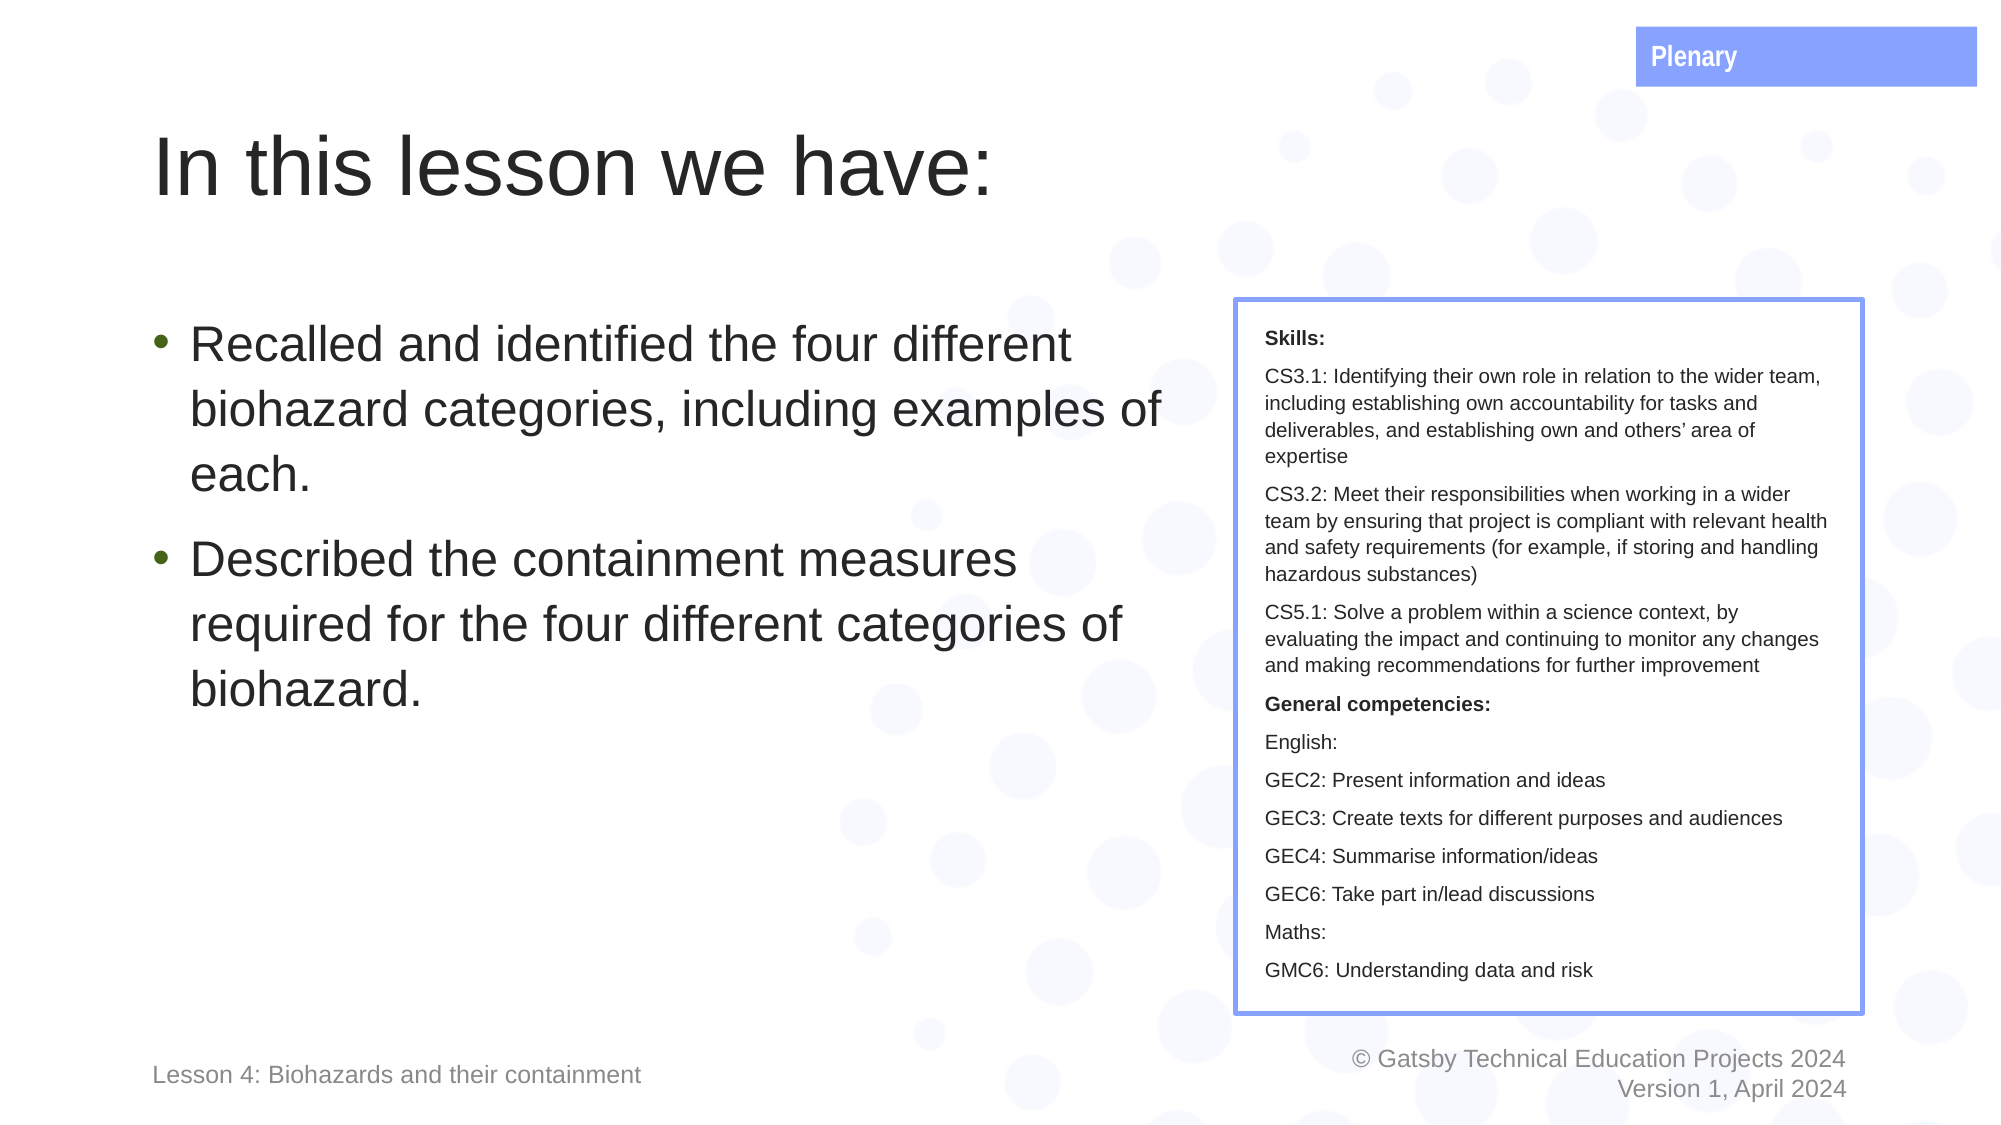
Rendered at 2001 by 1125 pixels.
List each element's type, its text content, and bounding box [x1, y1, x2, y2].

title In this lesson we have: [137, 59, 1863, 278]
list Recalled and identified the four different biohazard categories, including examples of each. Described the containment measures required for the four different categories of biohazard. [137, 299, 1188, 1014]
list Lesson 4: Biohazards and their containment [137, 1042, 829, 1103]
list Skills: CS3.1: Identifying their own role in relation to the wider team, including establishing own accountability for tasks and deliverables, and establishing own and others’ area of expertise CS3.2: Meet their responsibilities when working in a wider team by ensuring that project is compliant with relevant health and safety requirements (for example, if storing and handling hazardous substances) CS5.1: Solve a problem within a science context, by evaluating the impact and continuing to monitor any changes and making recommendations for further improvement General competencies: English: GEC2: Present information and ideas GEC3: Create texts for different purposes and audiences GEC4: Summarise information/ideas GEC6: Take part in/lead discussions Maths: GMC6: Understanding data and risk [1233, 297, 1865, 1016]
list Plenary [1636, 26, 1978, 87]
